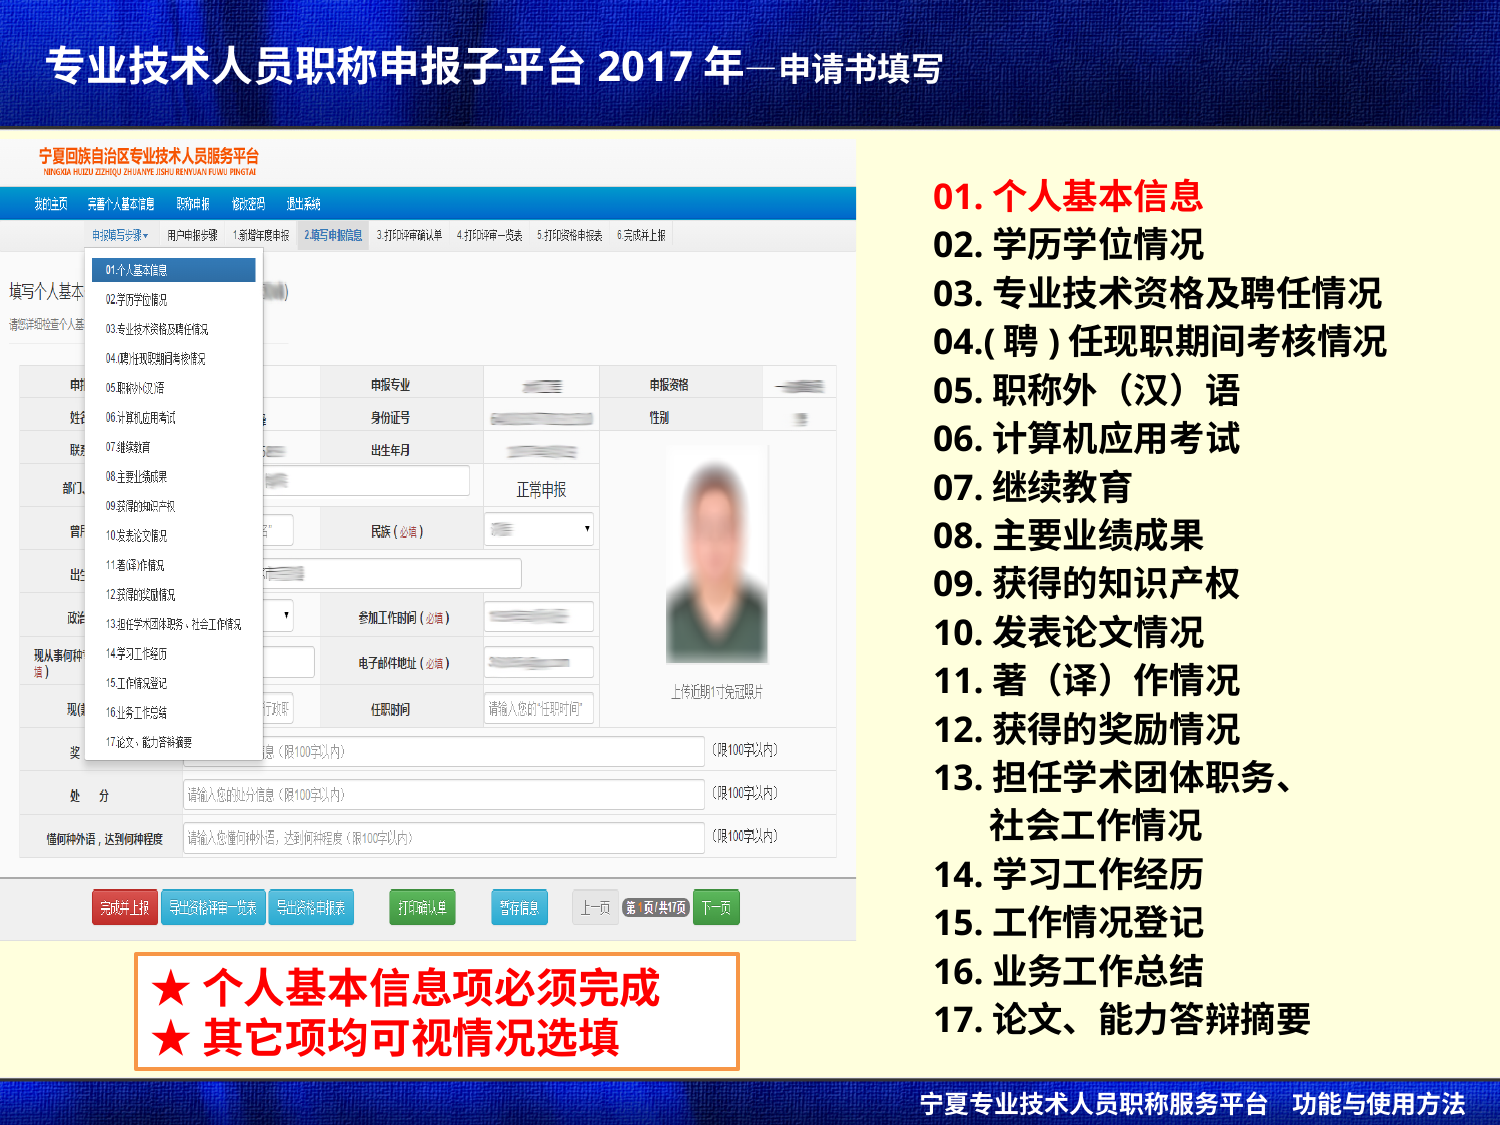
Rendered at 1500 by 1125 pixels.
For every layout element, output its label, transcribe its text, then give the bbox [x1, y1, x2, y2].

text_box 宁夏专业技术人员职称服务平台 功能与使用方法 [497, 1082, 1483, 1125]
text_box ★个人基本信息项必须完成 ★其它项均可视情况选填 [134, 952, 740, 1071]
title 专业技术人员职称申报子平台2017年—申请书填写 [29, 7, 1199, 124]
text_box 01.个人基本信息 02.学历学位情况 03.专业技术资格及聘任情况 04.(聘)任现职期间考核情况 05.职称外（汉）语 06.计算机应用考试 07.继续教育 08.主要业绩成果 09.获得的知识产权 10.发表论文情况 11.著（译）作情况 12.获得的奖励情况 13.担任学术团体职务、 社会工作情况 14.学习工作经历 15.工作情况登记 16.业务工作总结 17.论文、能力答辩摘要 [918, 160, 1403, 1048]
picture [0, 0, 1500, 1125]
